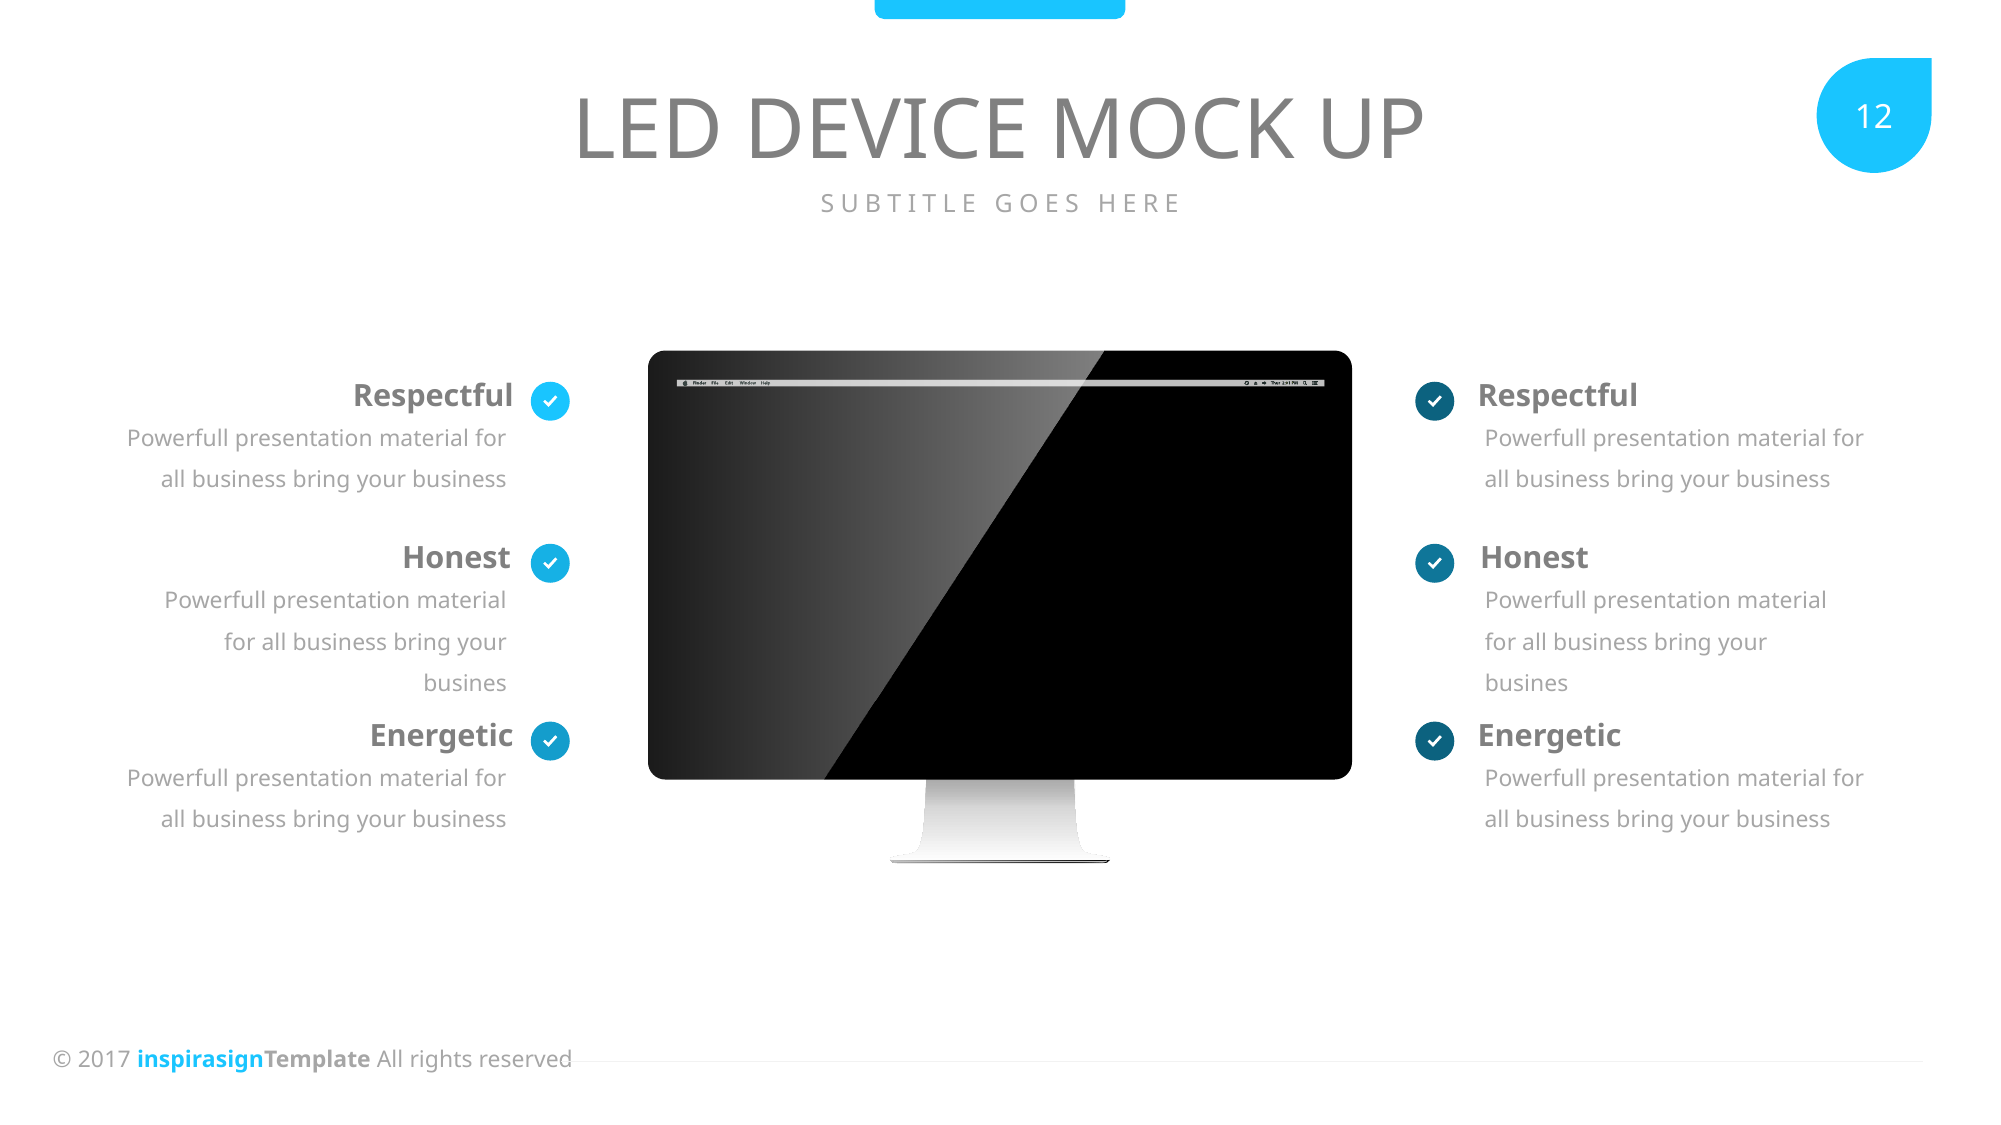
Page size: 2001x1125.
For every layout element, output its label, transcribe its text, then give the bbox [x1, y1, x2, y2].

text_box [1415, 381, 1455, 421]
text_box Powerfull presentation material for all business bring your busines [1469, 564, 1856, 703]
text_box Energetic [1462, 708, 1637, 760]
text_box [647, 350, 1352, 864]
text_box Powerfull presentation material for all business bring your business [82, 402, 522, 500]
text_box [530, 381, 570, 421]
text_box LED DEVICE MOCK UP [557, 68, 1443, 183]
text_box Honest [1465, 530, 1604, 582]
text_box Powerfull presentation material for all business bring your business [1469, 742, 1909, 840]
picture [675, 376, 1325, 726]
text_box [1415, 721, 1455, 761]
text_box SUBTITLE GOES HERE [805, 180, 1195, 225]
text_box [530, 721, 570, 761]
text_box [1415, 543, 1455, 583]
text_box Respectful [338, 368, 529, 420]
text_box [530, 543, 570, 583]
text_box Powerfull presentation material for all business bring your business [1469, 402, 1909, 500]
text_box Powerfull presentation material for all business bring your business [82, 742, 522, 840]
text_box Powerfull presentation material for all business bring your busines [135, 564, 522, 703]
text_box Energetic [354, 708, 529, 760]
text_box Honest [387, 530, 526, 582]
text_box Respectful [1462, 368, 1653, 420]
